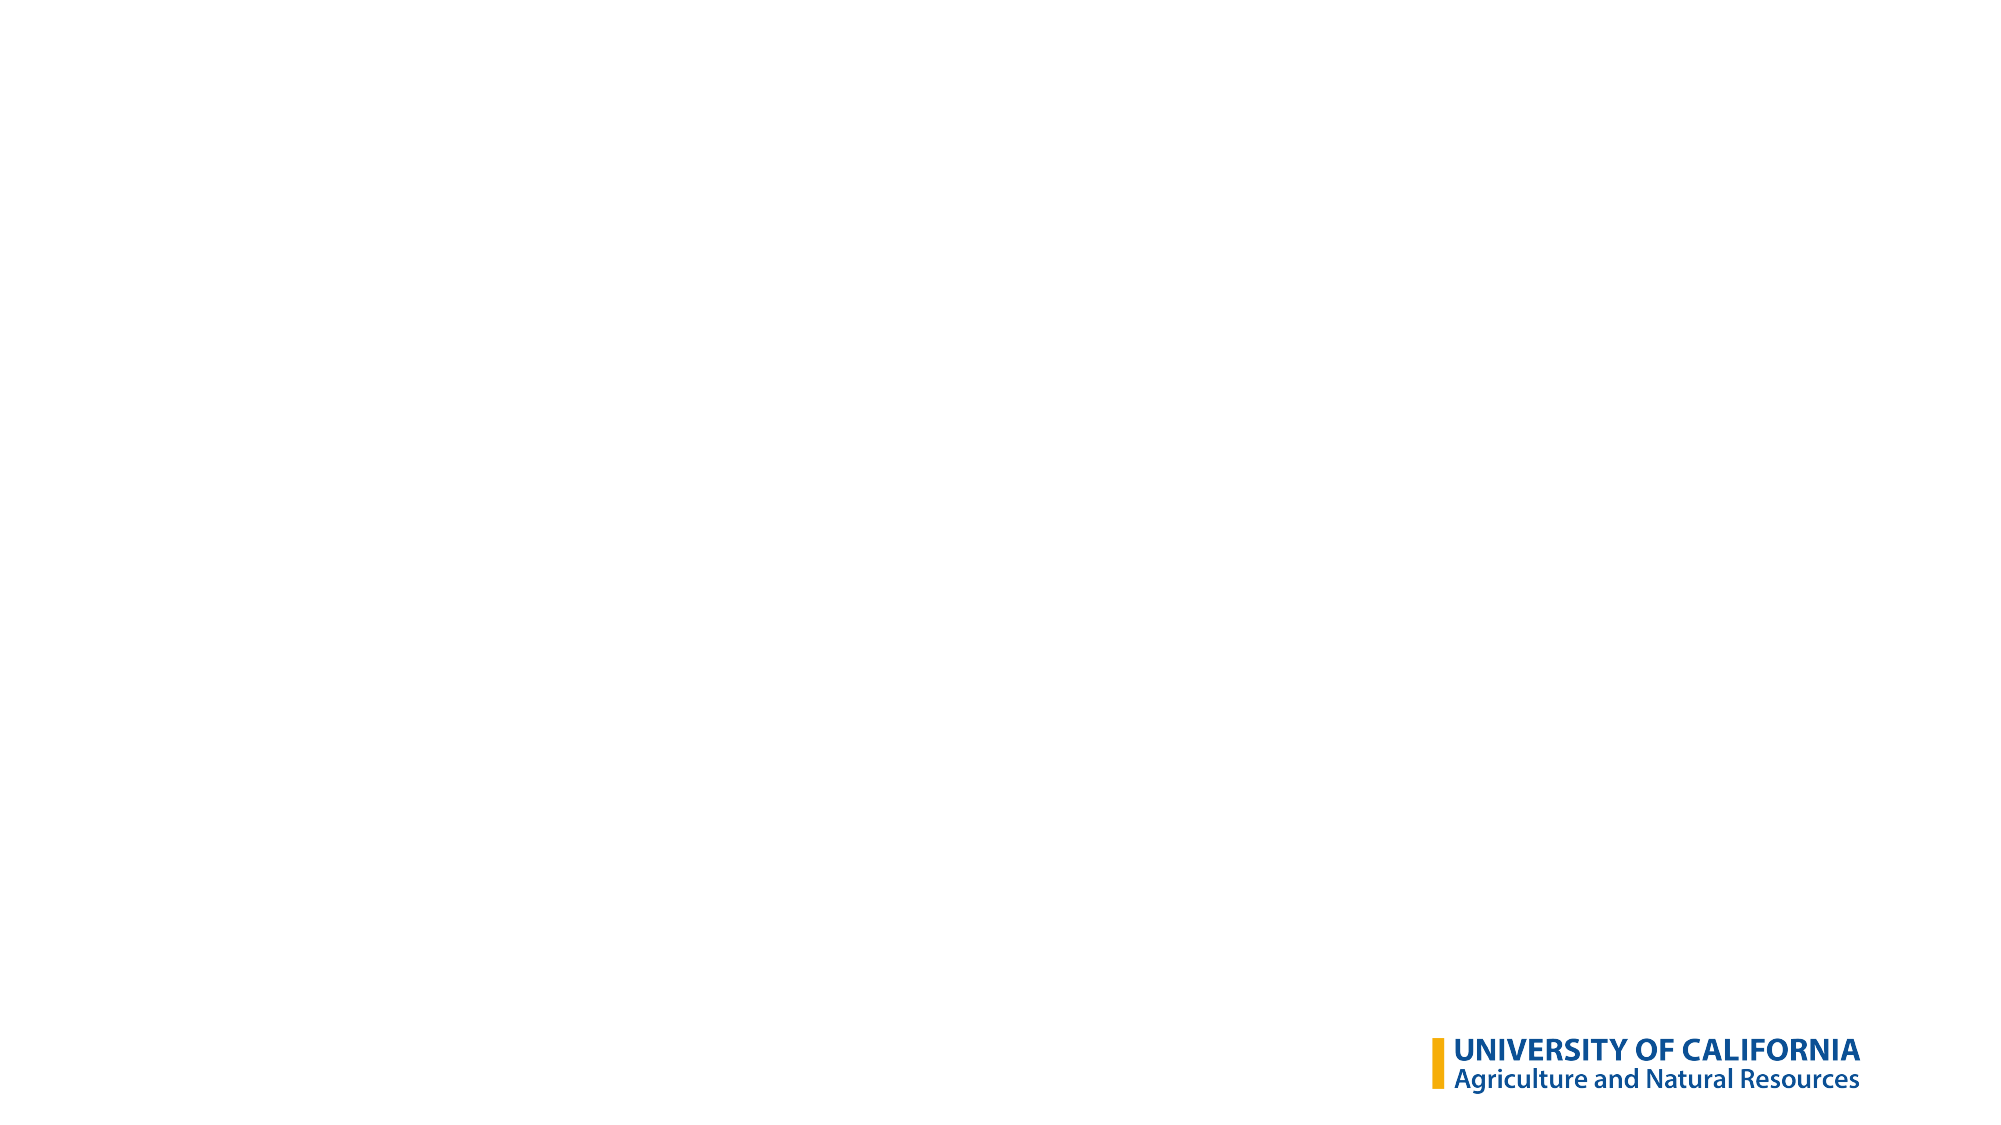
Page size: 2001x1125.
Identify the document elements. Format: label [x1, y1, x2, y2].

picture [1430, 1035, 1863, 1096]
